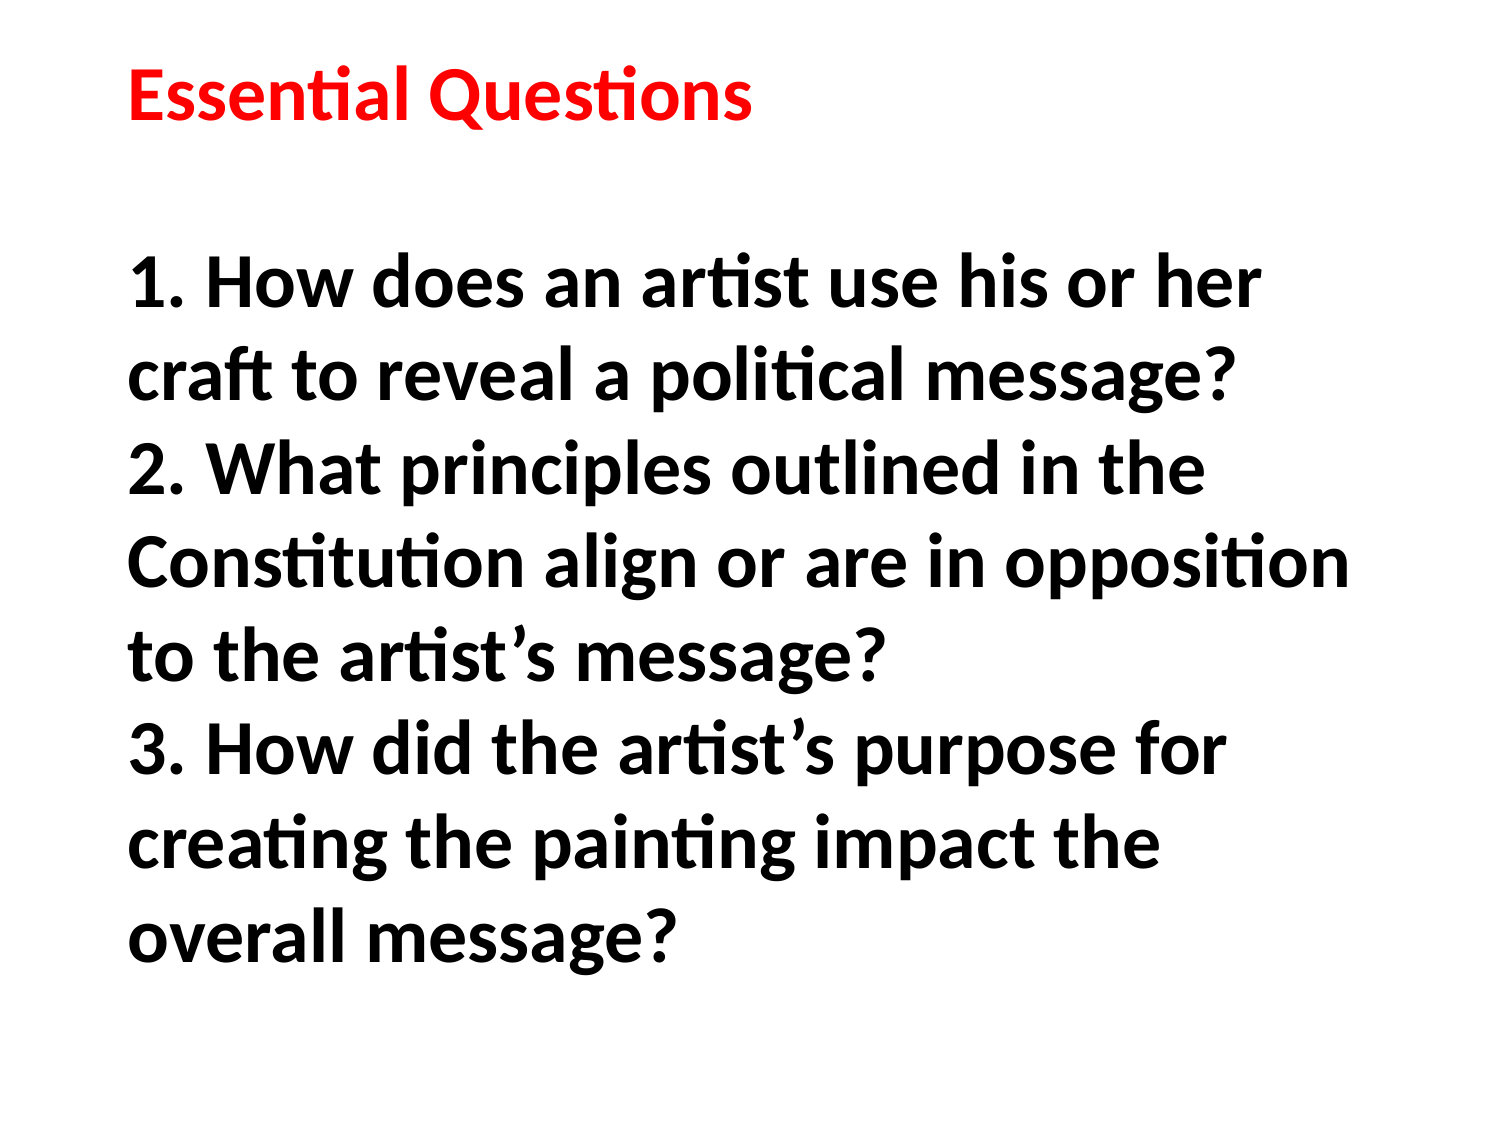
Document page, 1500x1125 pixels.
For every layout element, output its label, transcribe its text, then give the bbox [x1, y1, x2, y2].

title Essential Questions 1. How does an artist use his or her craft to reveal a political message? 2. What principles outlined in the Constitution align or are in opposition to the artist’s message? 3. How did the artist’s purpose for creating the painting impact the overall message? [112, 34, 1388, 1099]
